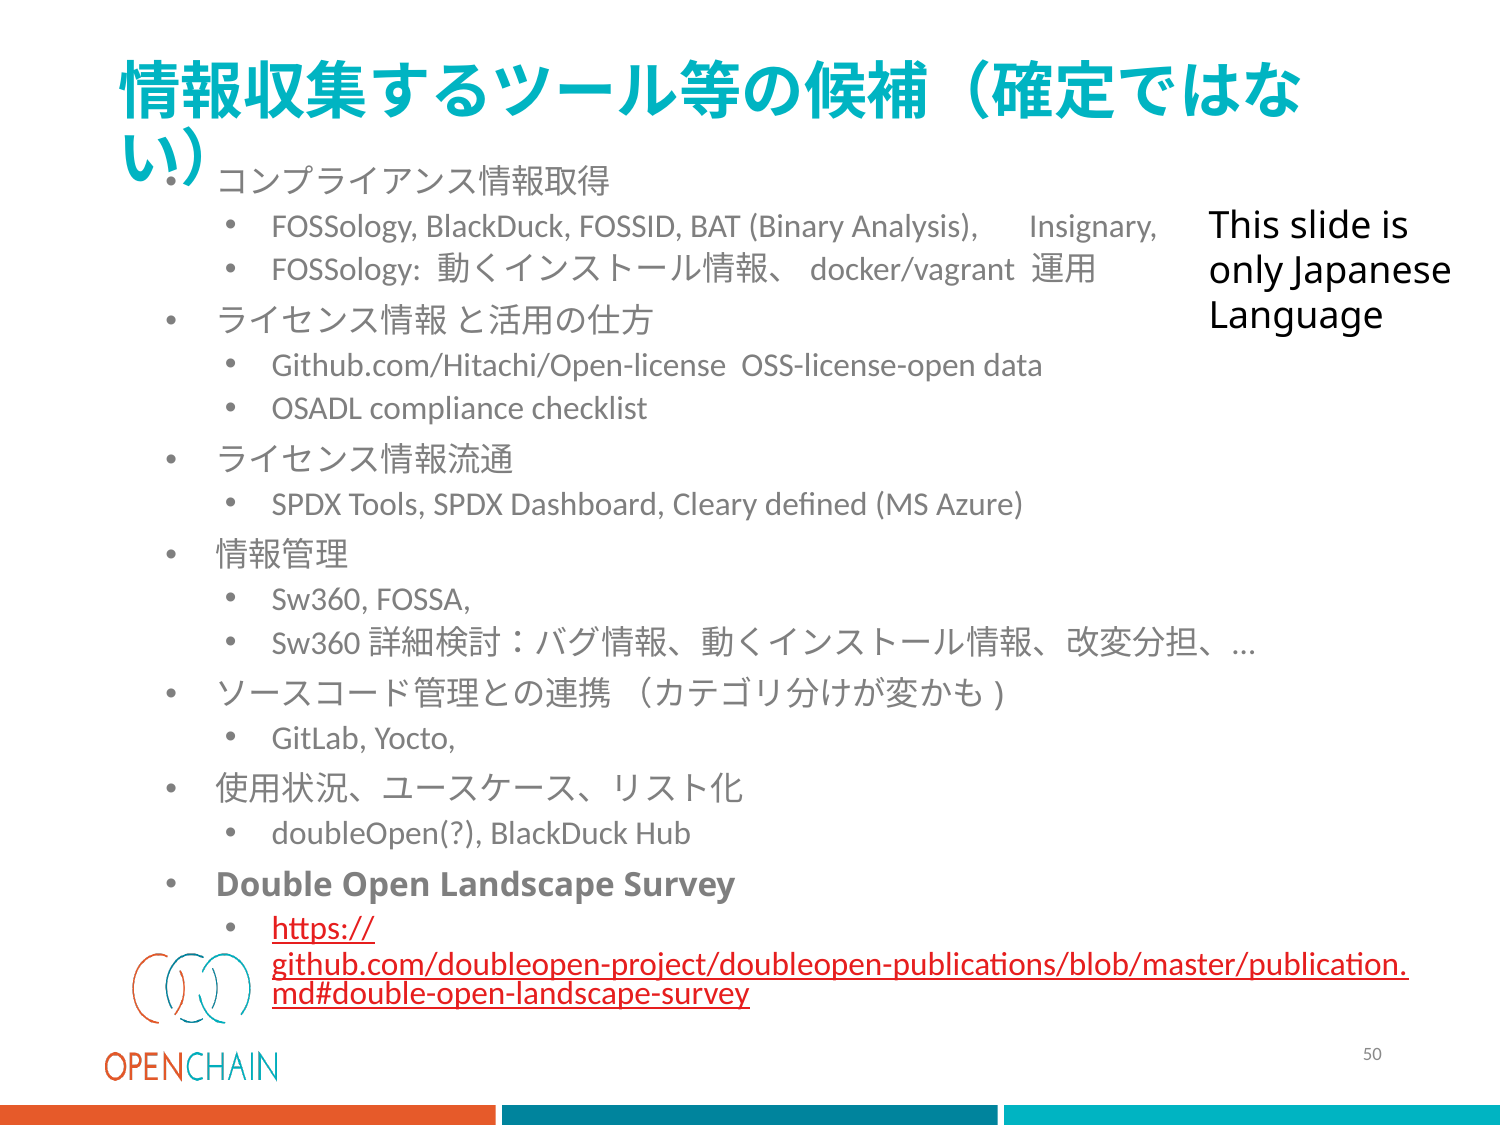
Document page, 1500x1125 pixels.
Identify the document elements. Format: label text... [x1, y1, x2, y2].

slide_number 49 [1236, 1022, 1397, 1083]
title 情報収集するツール等の候補（確定ではない） [103, 59, 1397, 194]
list コンプライアンス情報取得 FOSSology, BlackDuck, FOSSID, BAT (Binary Analysis), Insignary, FOSSology: 動くインストール情報、docker/vagrant 運用 ライセンス情報 と活用の仕方 Github.com/Hitachi/Open-license OSS-license-open data OSADL compliance checklist ライセンス情報流通 SPDX Tools, SPDX Dashboard, Cleary defined (MS Azure) 情報管理 Sw360, FOSSA, Sw360詳細検討：バグ情報、動くインストール情報、改変分担、… ソースコード管理との連携 （カテゴリ分けが変かも) GitLab, Yocto, 使用状況、ユースケース、リスト化 doubleOpen(?), BlackDuck Hub Double Open Landscape Survey https://github.com/doubleopen-project/doubleopen-publications/blob/master/publication.md#double-open-landscape-survey [144, 149, 1438, 715]
text_box This slide is only Japanese Language [1193, 193, 1500, 344]
picture [103, 951, 279, 1082]
